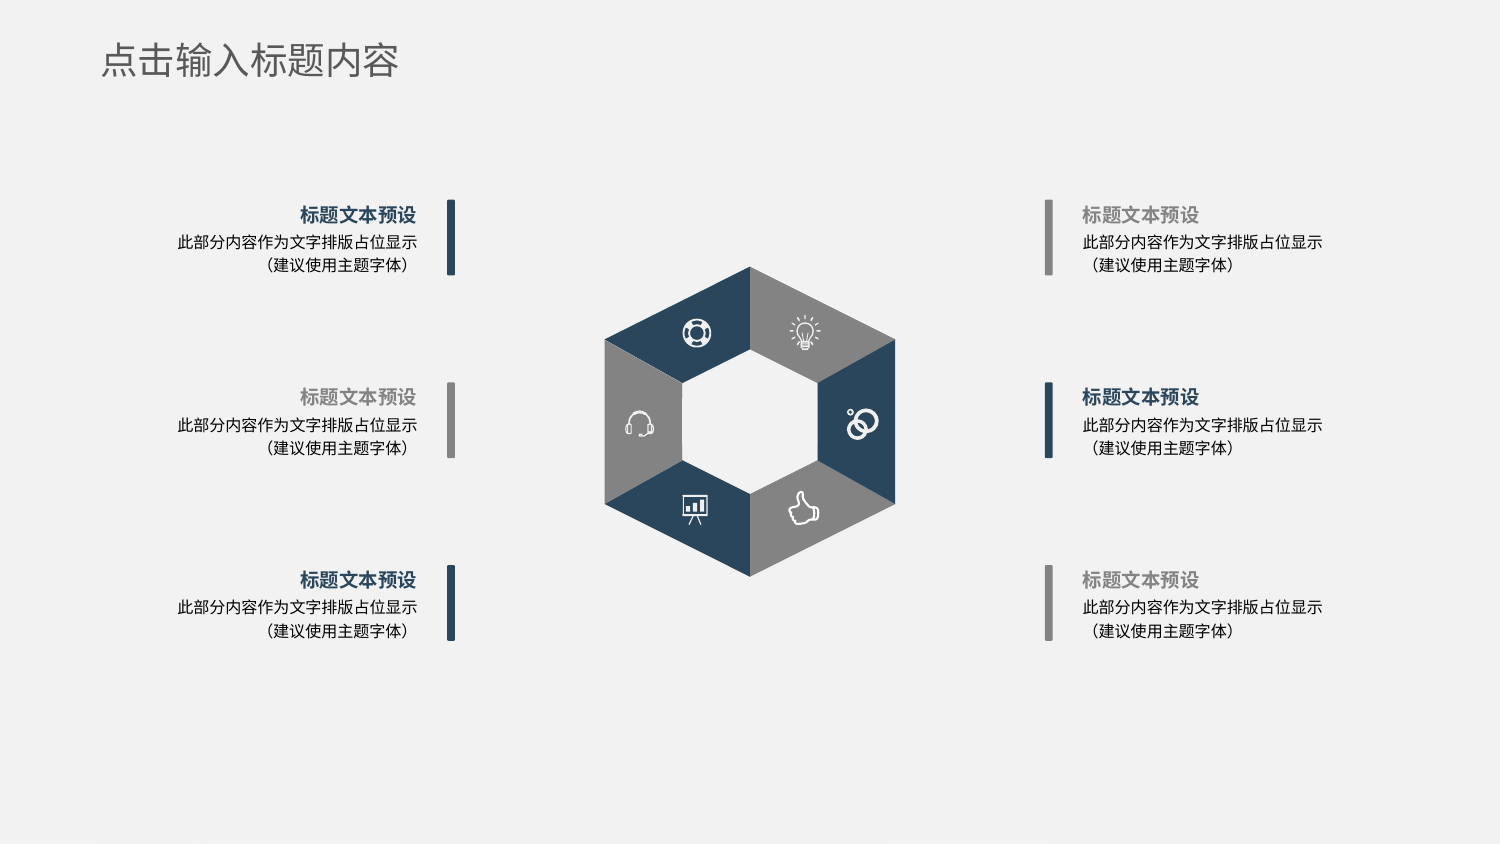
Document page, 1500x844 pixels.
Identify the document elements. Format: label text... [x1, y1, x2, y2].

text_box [589, 250, 910, 593]
text_box 点击输入标题内容 [100, 28, 450, 91]
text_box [125, 194, 1375, 649]
